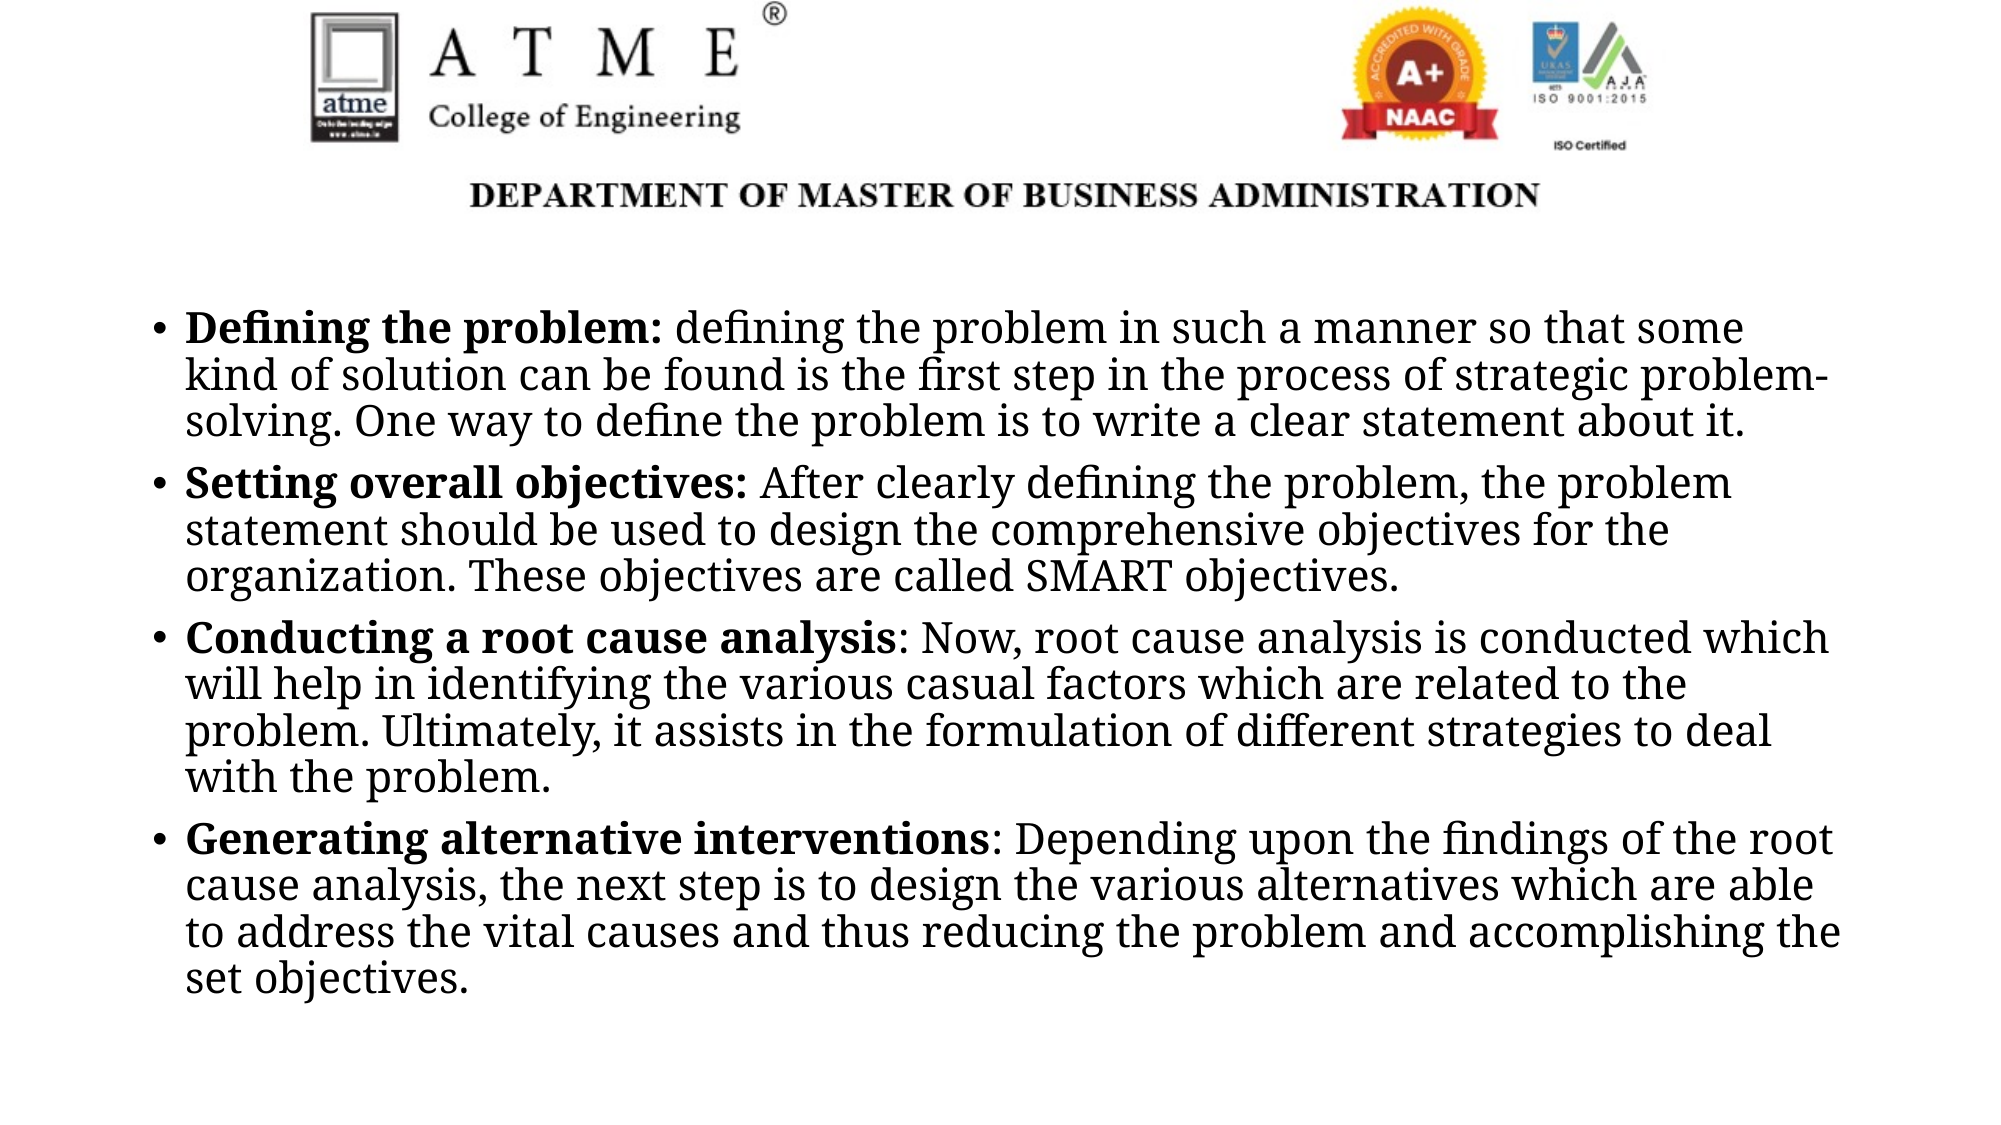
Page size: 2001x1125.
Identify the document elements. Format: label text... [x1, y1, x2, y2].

picture [303, 0, 1697, 215]
list Defining the problem: defining the problem in such a manner so that some kind of solution can be found is the first step in the process of strategic problem- solving. One way to define the problem is to write a clear statement about it. Setting overall objectives: After clearly defining the problem, the problem statement should be used to design the comprehensive objectives for the organization. These objectives are called SMART objectives. Conducting a root cause analysis: Now, root cause analysis is conducted which will help in identifying the various casual factors which are related to the problem. Ultimately, it assists in the formulation of different strategies to deal with the problem. Generating alternative interventions: Depending upon the findings of the root cause analysis, the next step is to design the various alternatives which are able to address the vital causes and thus reducing the problem and accomplishing the set objectives. [137, 299, 1863, 1014]
